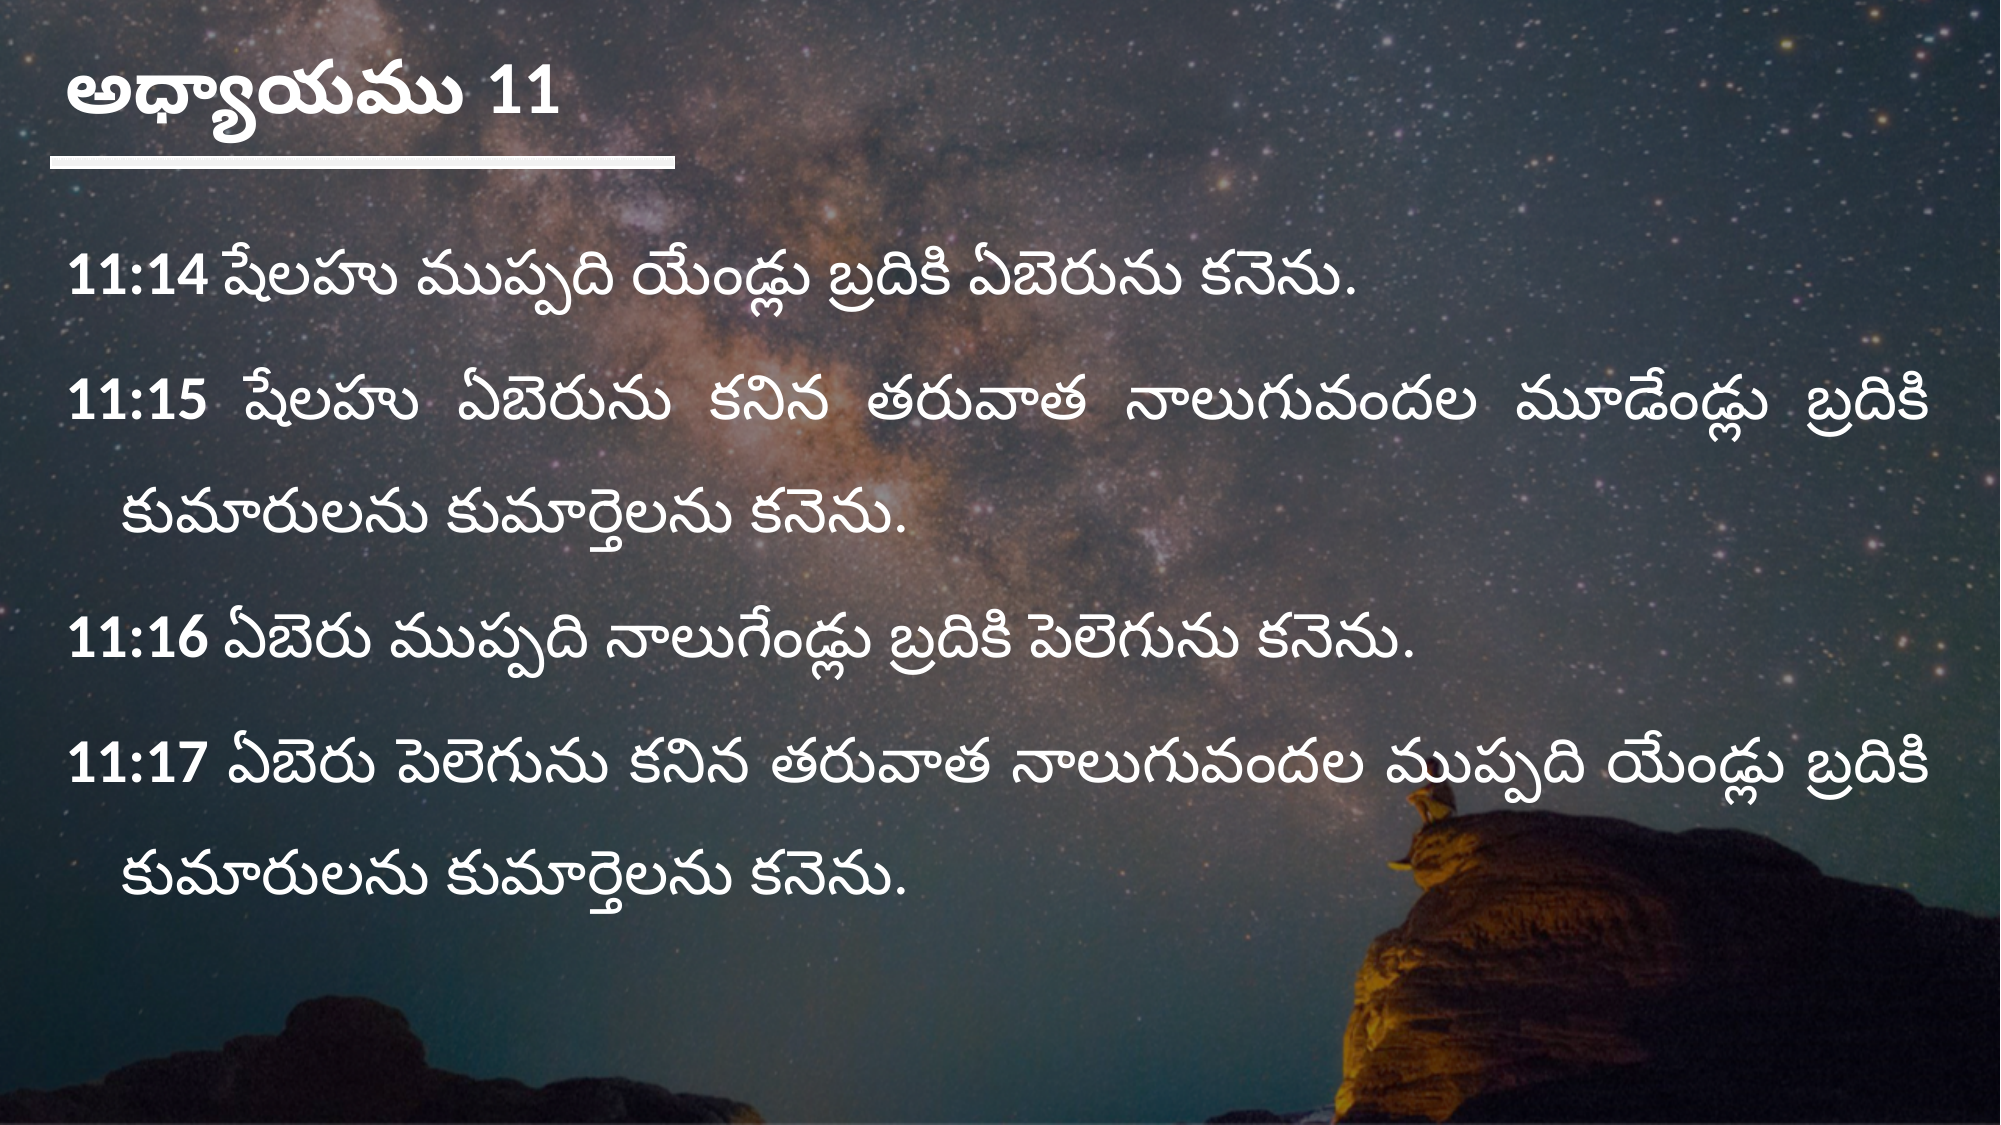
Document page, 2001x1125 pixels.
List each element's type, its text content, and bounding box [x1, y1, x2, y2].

picture [0, 0, 2000, 1125]
title అధ్యాయము 11 [50, 0, 1925, 167]
list 11:14 షేలహు ముప్పది యేండ్లు బ్రదికి ఏబెరును కనెను. 11:15 షేలహు ఏబెరును కనిన తరువాత నాలుగువందల మూడేండ్లు బ్రదికి కుమారులను కుమార్తెలను కనెను. 11:16 ఏబెరు ముప్పది నాలుగేండ్లు బ్రదికి పెలెగును కనెను. 11:17 ఏబెరు పెలెగును కనిన తరువాత నాలుగువందల ముప్పది యేండ్లు బ్రదికి కుమారులను కుమార్తెలను కనెను. [50, 187, 1946, 1063]
